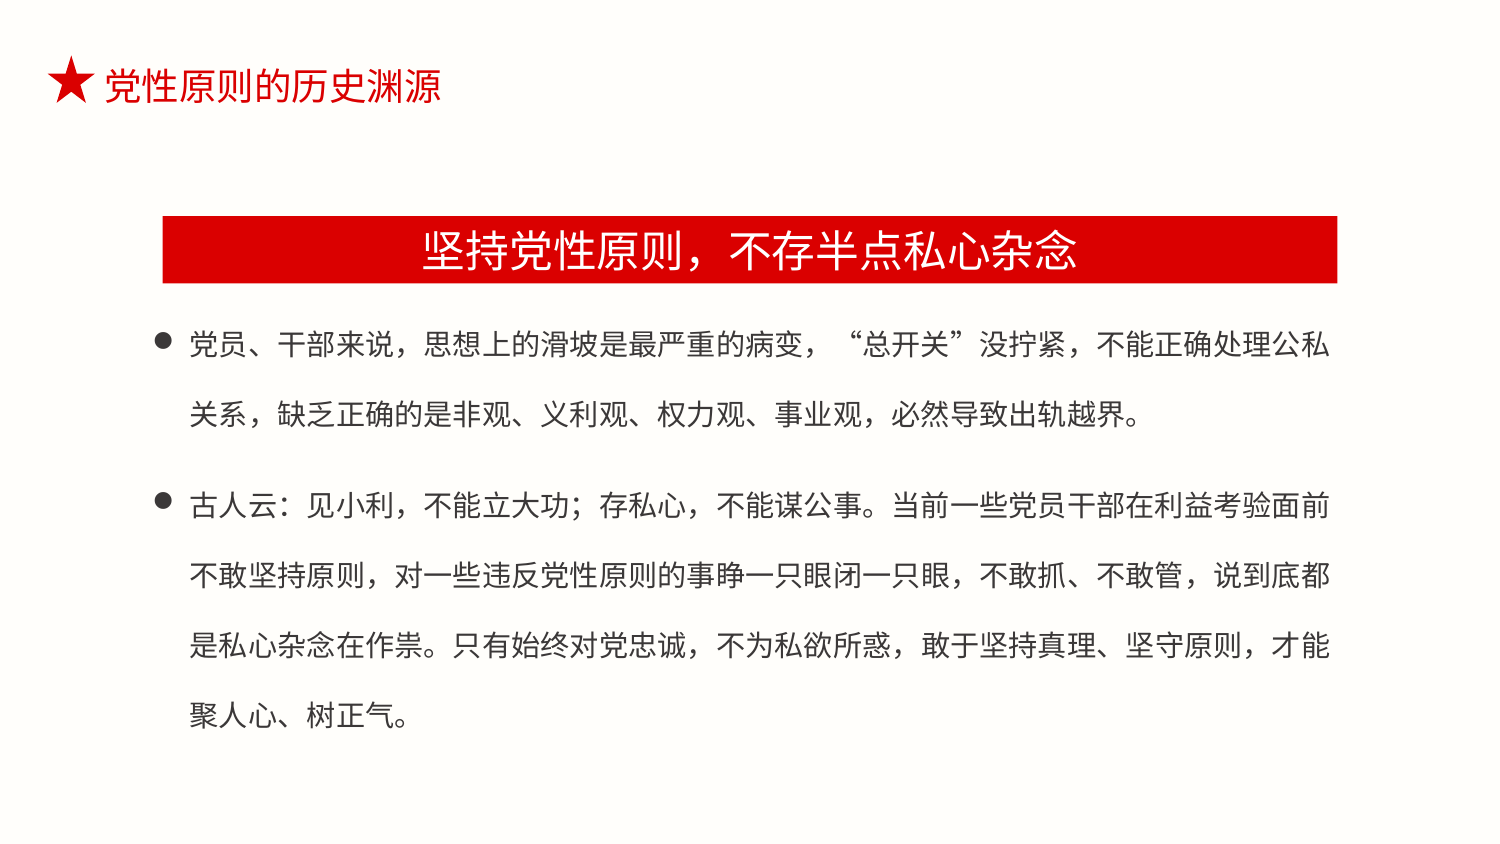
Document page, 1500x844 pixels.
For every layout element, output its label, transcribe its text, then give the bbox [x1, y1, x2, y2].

text_box 坚持党性原则，不存半点私心杂念 [162, 216, 1338, 284]
text_box 党员、干部来说，思想上的滑坡是最严重的病变，“总开关”没拧紧，不能正确处理公私关系，缺乏正确的是非观、义利观、权力观、事业观，必然导致出轨越界。 古人云：见小利，不能立大功；存私心，不能谋公事。当前一些党员干部在利益考验面前 不敢坚持原则，对一些违反党性原则的事睁一只眼闭一只眼，不敢抓、不敢管，说到底都是私心杂念在作祟。只有始终对党忠诚，不为私欲所惑，敢于坚持真理、坚守原则，才能聚人心、树正气。 [137, 284, 1363, 735]
